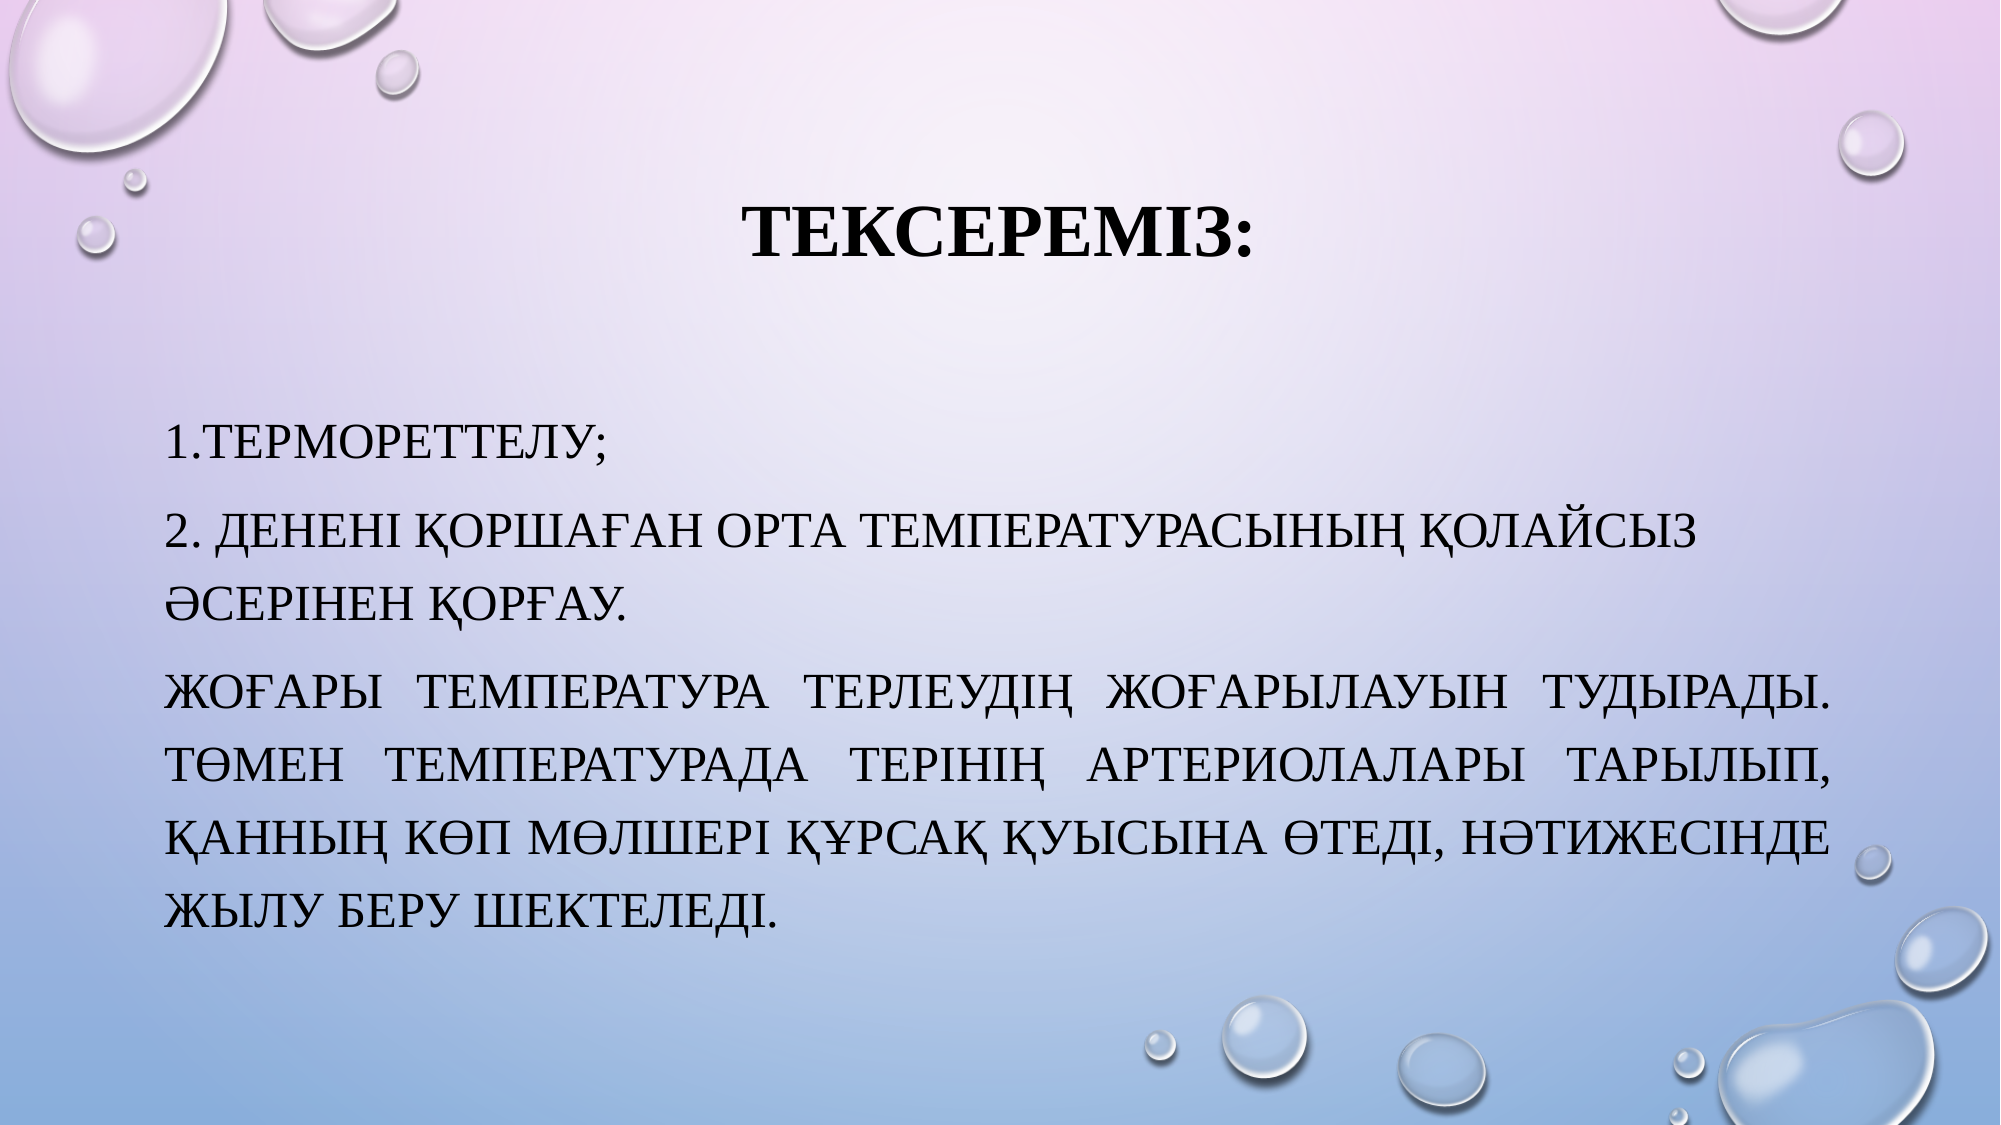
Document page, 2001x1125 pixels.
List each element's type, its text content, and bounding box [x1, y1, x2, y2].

picture [0, 0, 2000, 1125]
title ТЕКСЕРЕМІЗ: [149, 101, 1851, 364]
list 1.Термореттелу; 2. денені қоршаған орта температурасының қолайсыз әсерінен қорғау. Жоғары температура терлеудің жоғарылауын тудырады. төмен температурада терінің артериолалары тарылып, қанның көп мөлшері құрсақ қуысына өтеді, нәтижесінде жылу беру шектеледі. [149, 388, 1850, 950]
